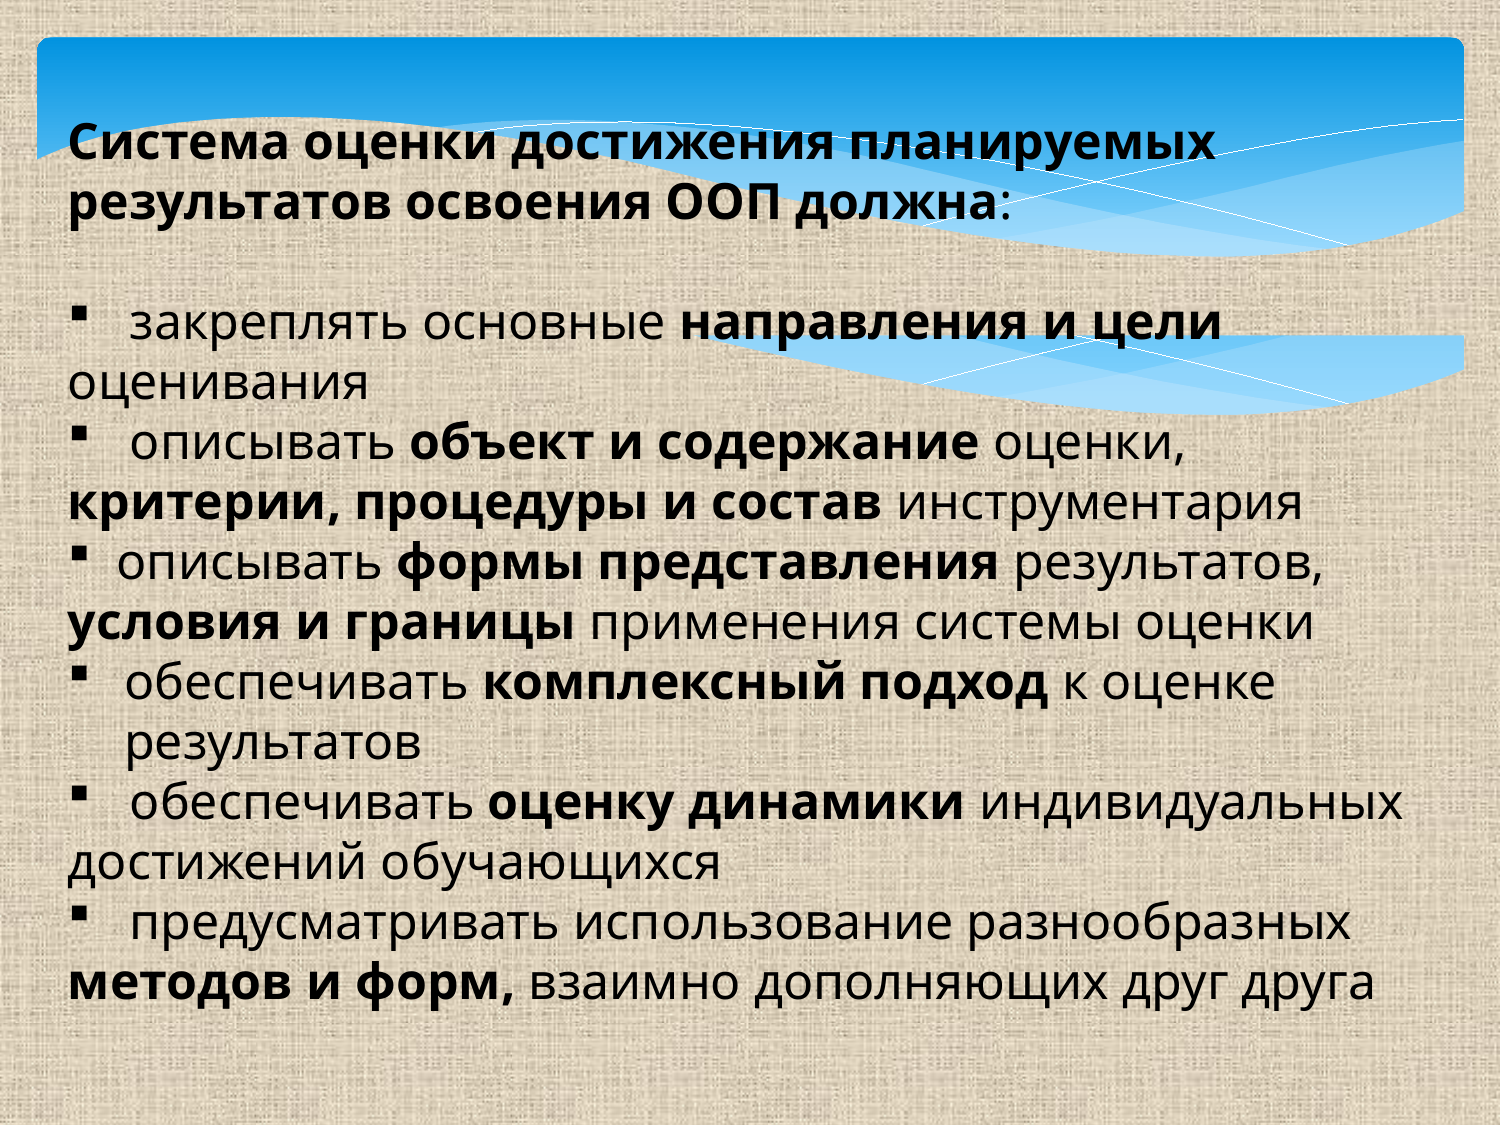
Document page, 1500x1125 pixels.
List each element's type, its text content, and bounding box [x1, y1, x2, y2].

text_box Система оценки достижения планируемых результатов освоения ООП должна: закреплять основные направления и цели оценивания описывать объект и содержание оценки, критерии, процедуры и состав инструментария описывать формы представления результатов, условия и границы применения системы оценки обеспечивать комплексный подход к оценке результатов обеспечивать оценку динамики индивидуальных достижений обучающихся предусматривать использование разнообразных методов и форм, взаимно дополняющих друг друга [53, 101, 1424, 1017]
picture [0, 0, 1500, 1125]
